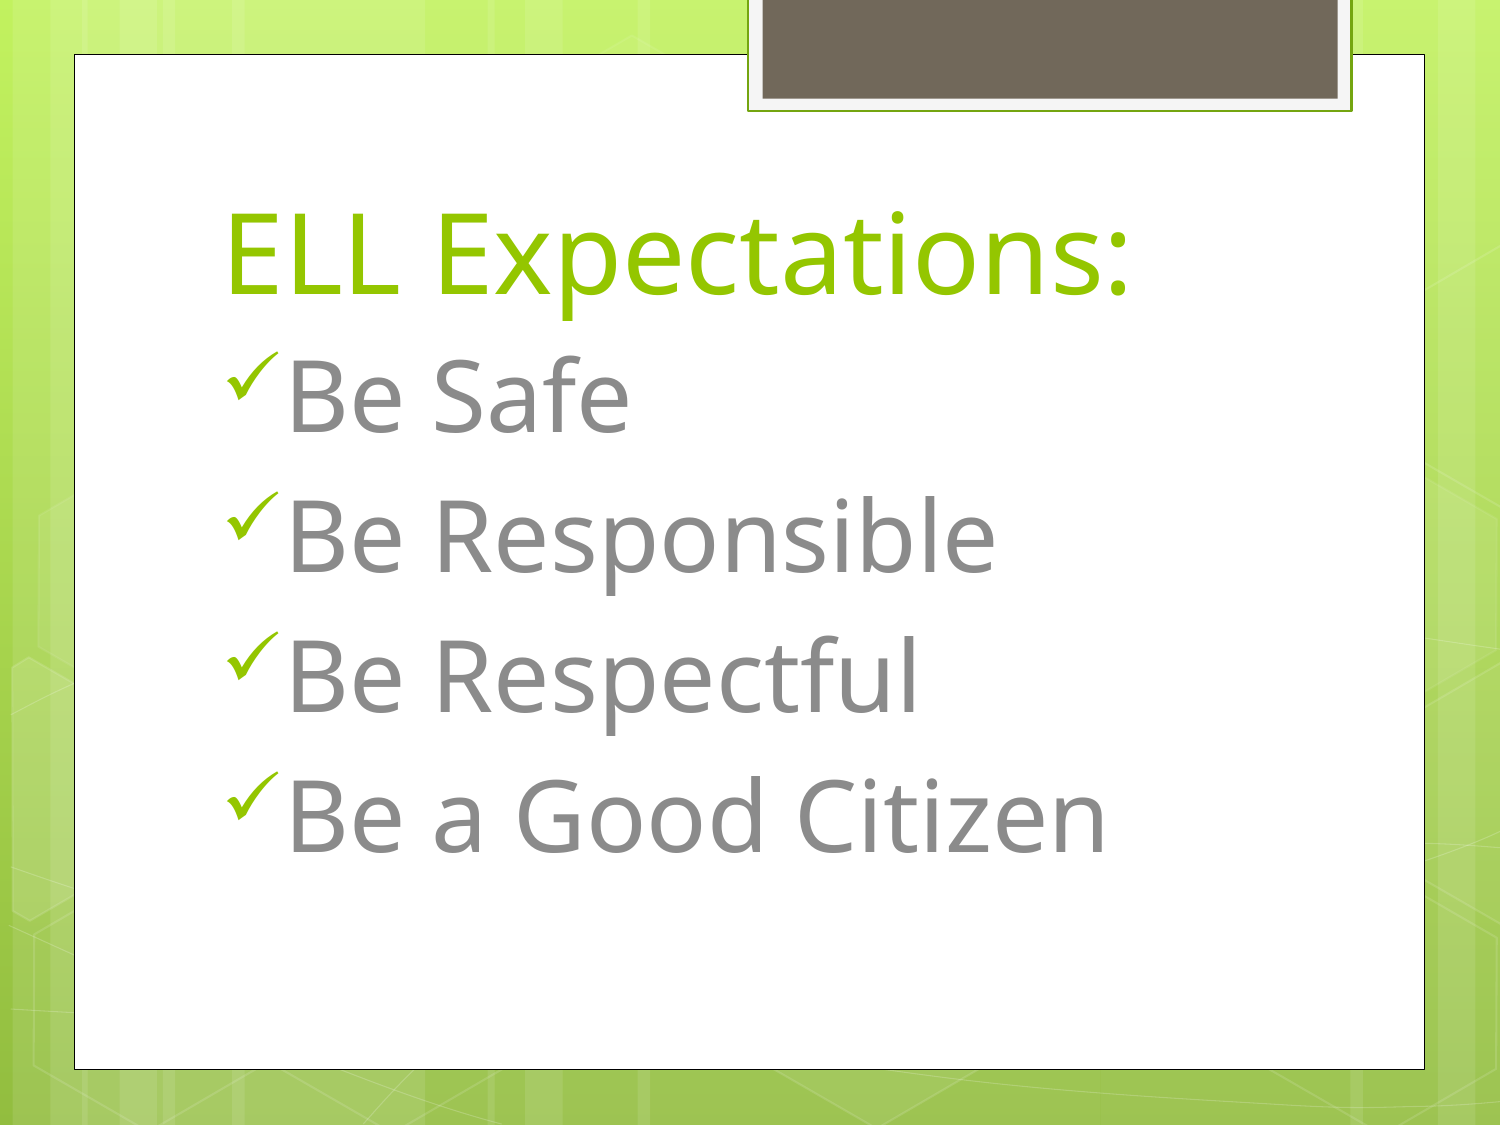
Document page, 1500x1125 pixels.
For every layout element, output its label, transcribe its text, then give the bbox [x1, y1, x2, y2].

title ELL Expectations: [206, 174, 1296, 324]
list Be Safe Be Responsible Be Respectful Be a Good Citizen [206, 324, 1296, 950]
